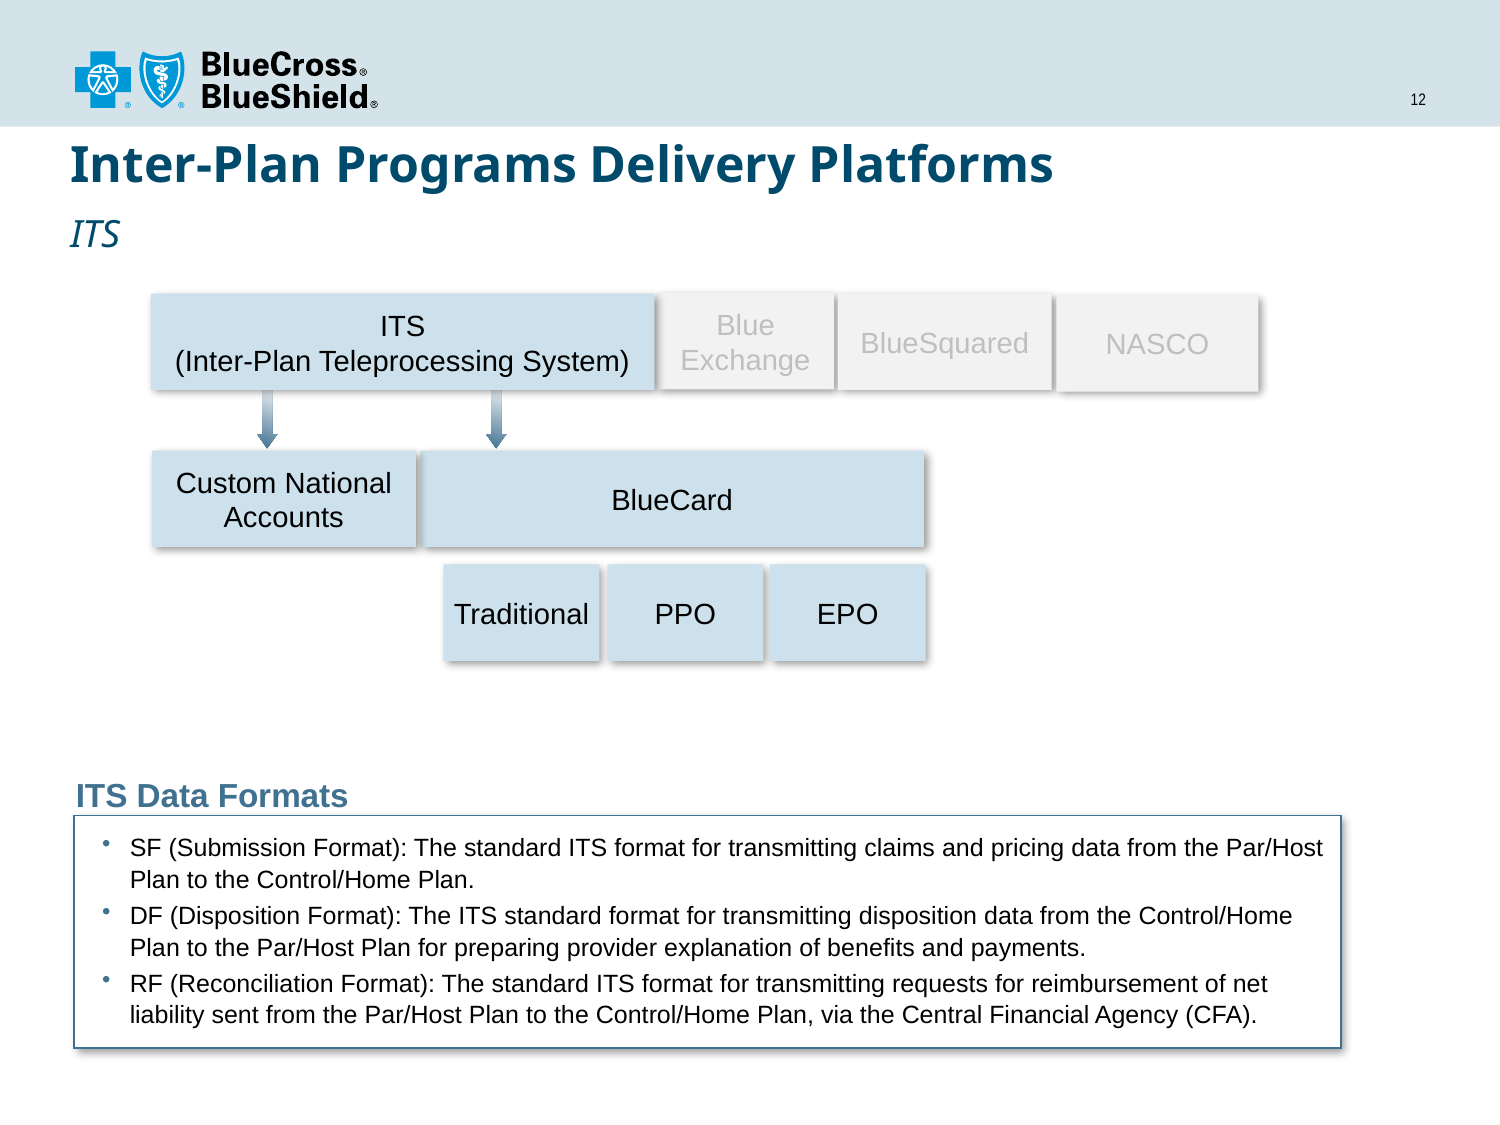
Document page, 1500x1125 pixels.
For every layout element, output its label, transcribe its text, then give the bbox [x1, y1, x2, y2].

text_box BlueSquared [836, 291, 1054, 392]
text_box ITS (Inter-Plan Teleprocessing System) [149, 291, 656, 392]
text_box [255, 402, 280, 447]
text_box PPO [605, 562, 765, 663]
picture [124, 101, 131, 109]
text_box Traditional [441, 562, 601, 663]
title Inter-Plan Programs Delivery Platforms ITS [70, 130, 1421, 243]
text_box NASCO [1054, 293, 1261, 394]
picture [178, 101, 185, 109]
text_box EPO [768, 562, 928, 663]
text_box Custom National Accounts [150, 448, 418, 549]
text_box BlueCard [421, 448, 926, 549]
text_box SF (Submission Format): The standard ITS format for transmitting claims and pricing data from the Par/Host Plan to the Control/Home Plan. DF (Disposition Format): The ITS standard format for transmitting disposition data from the Control/Home Plan to the Par/Host Plan for preparing provider explanation of benefits and payments. RF (Reconciliation Format): The standard ITS format for transmitting requests for reimbursement of net liability sent from the Par/Host Plan to the Control/Home Plan, via the Central Financial Agency (CFA). [87, 823, 1359, 1037]
text_box [484, 402, 508, 447]
text_box [74, 815, 1341, 1049]
text_box Blue Exchange [661, 291, 836, 391]
text_box ITS Data Formats [61, 767, 1072, 822]
